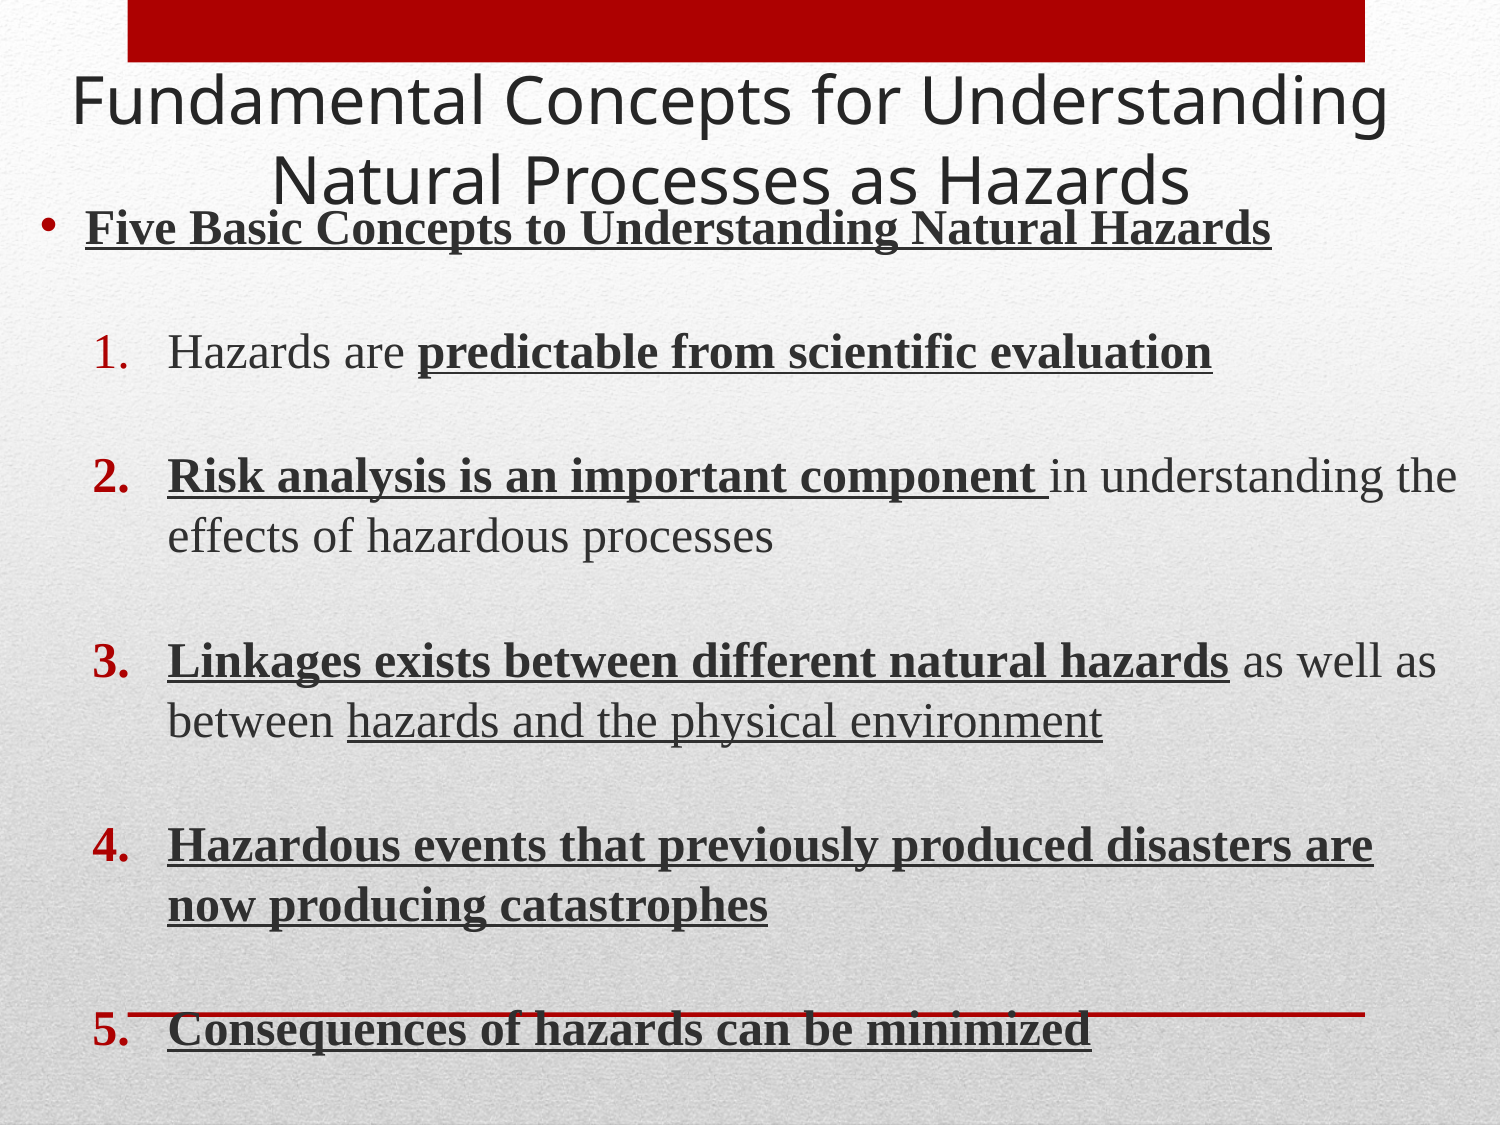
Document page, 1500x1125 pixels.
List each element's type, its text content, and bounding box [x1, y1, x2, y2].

list Five Basic Concepts to Understanding Natural Hazards Hazards are predictable from scientific evaluation Risk analysis is an important component in understanding the effects of hazardous processes Linkages exists between different natural hazards as well as between hazards and the physical environment Hazardous events that previously produced disasters are now producing catastrophes Consequences of hazards can be minimized [24, 174, 1475, 1075]
title Fundamental Concepts for Understanding Natural Processes as Hazards [50, 37, 1413, 174]
